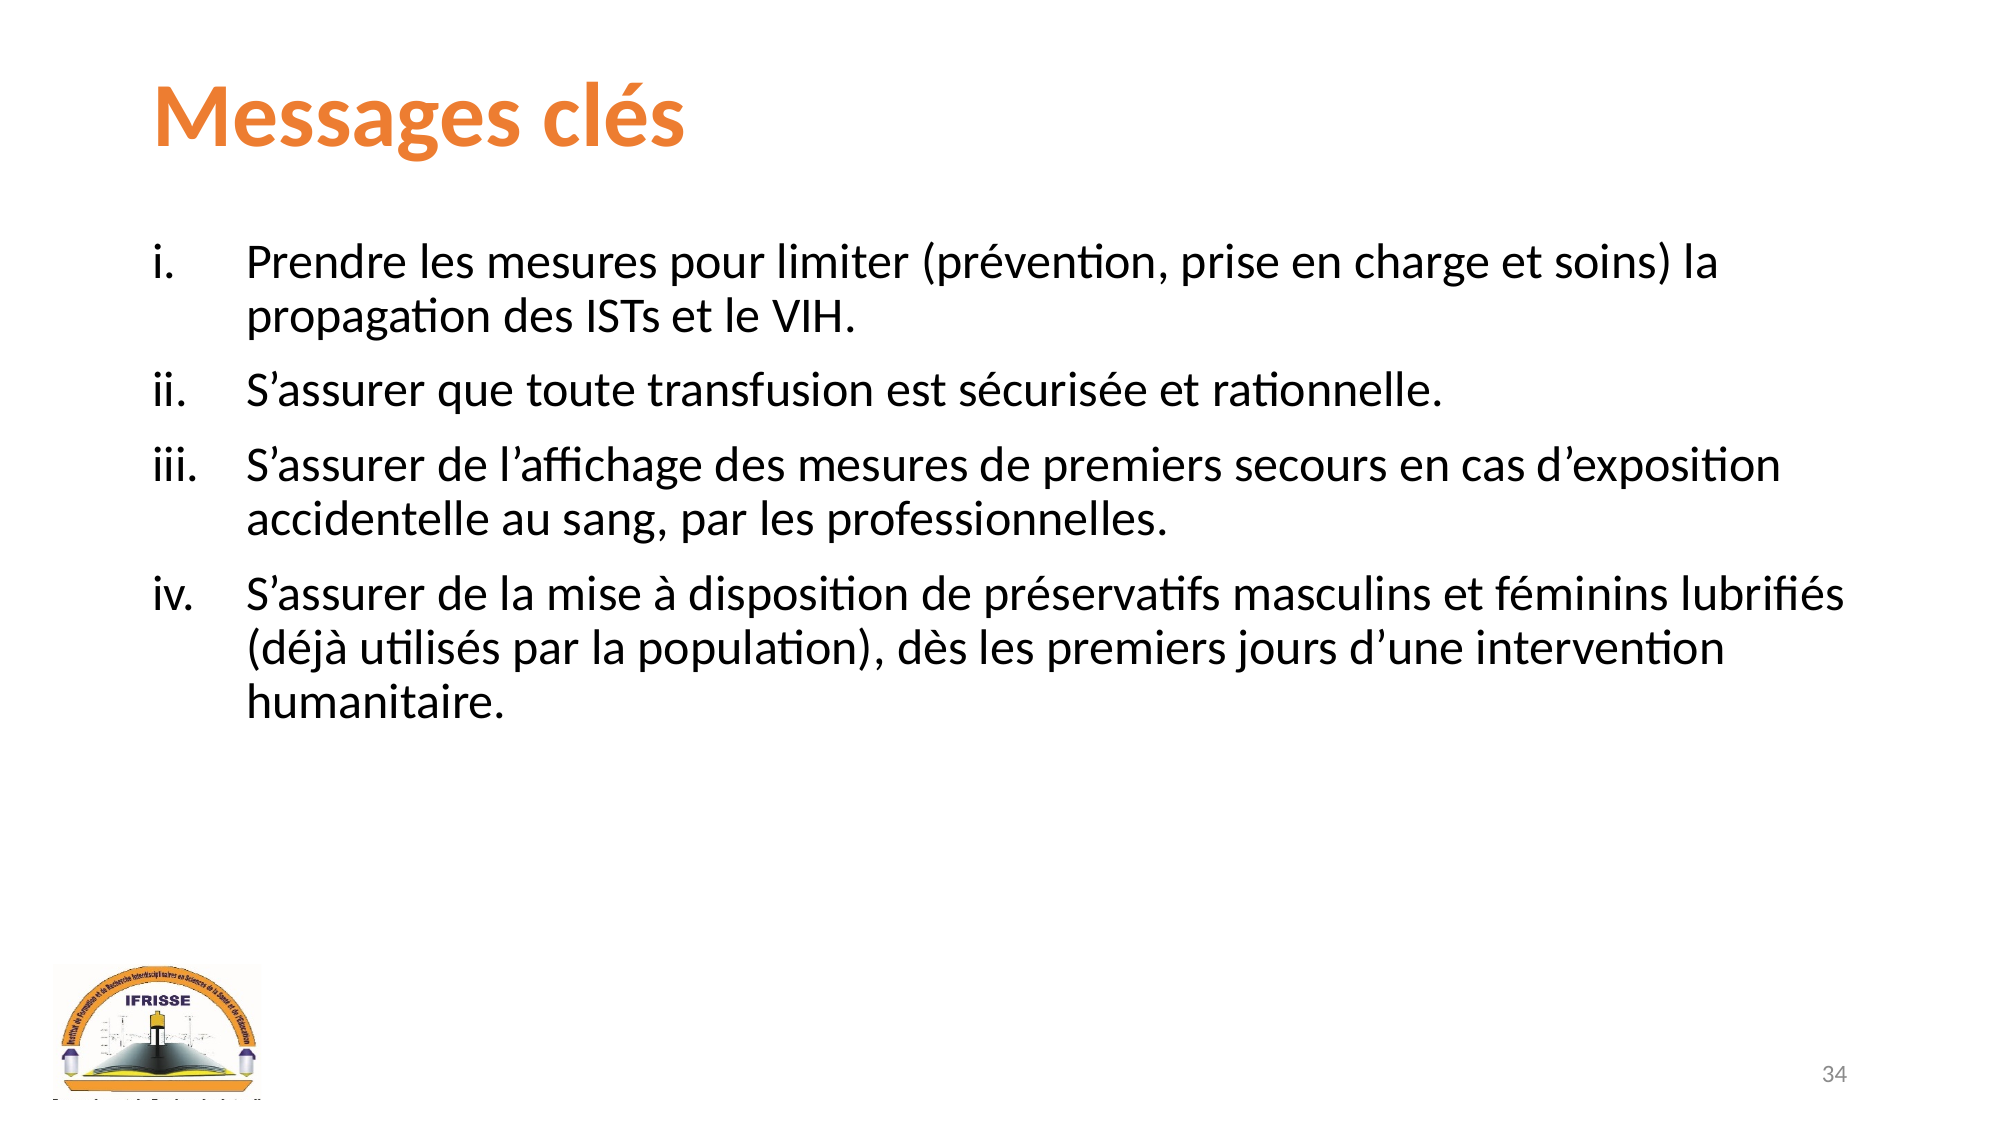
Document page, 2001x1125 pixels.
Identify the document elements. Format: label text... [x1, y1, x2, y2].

title Messages clés [137, 59, 856, 192]
picture [53, 964, 262, 1100]
slide_number 34 [1412, 1042, 1863, 1103]
list Prendre les mesures pour limiter (prévention, prise en charge et soins) la propagation des ISTs et le VIH. S’assurer que toute transfusion est sécurisée et rationnelle. S’assurer de l’affichage des mesures de premiers secours en cas d’exposition accidentelle au sang, par les professionnelles. S’assurer de la mise à disposition de préservatifs masculins et féminins lubrifiés (déjà utilisés par la population), dès les premiers jours d’une intervention humanitaire. [137, 227, 1959, 1014]
